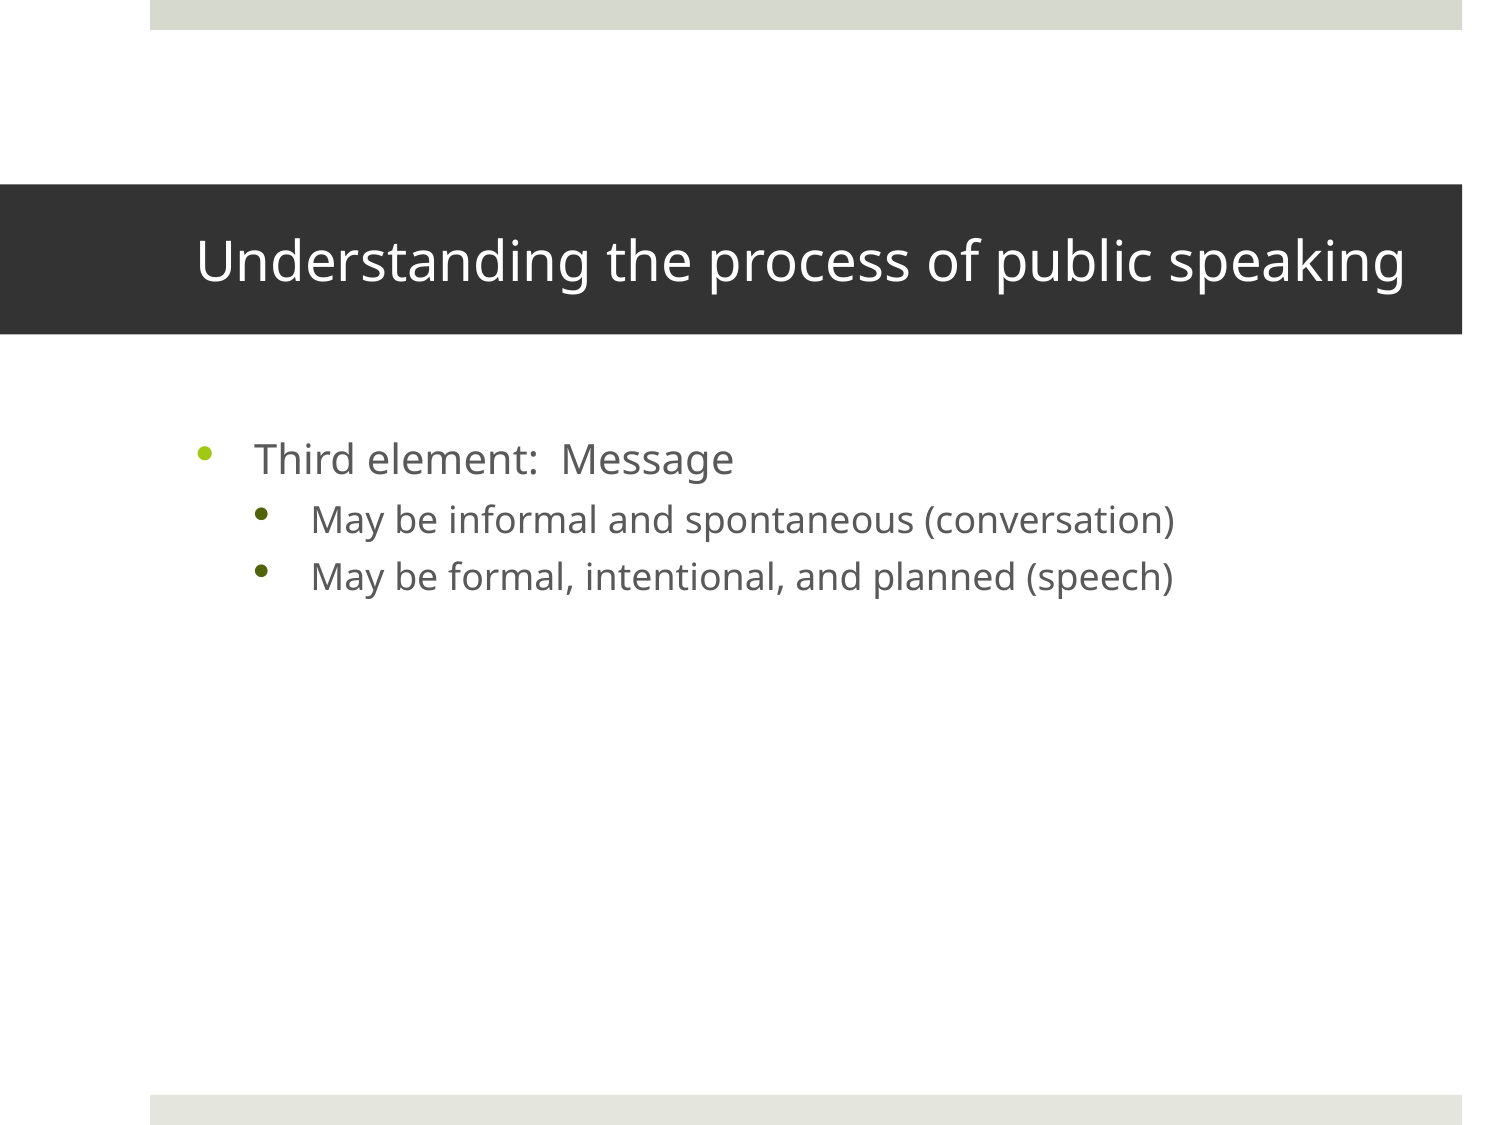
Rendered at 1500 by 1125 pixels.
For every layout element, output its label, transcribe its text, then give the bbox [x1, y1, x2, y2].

title Understanding the process of public speaking [0, 184, 1463, 335]
list Third element: Message May be informal and spontaneous (conversation) May be formal, intentional, and planned (speech) [182, 425, 1432, 1028]
